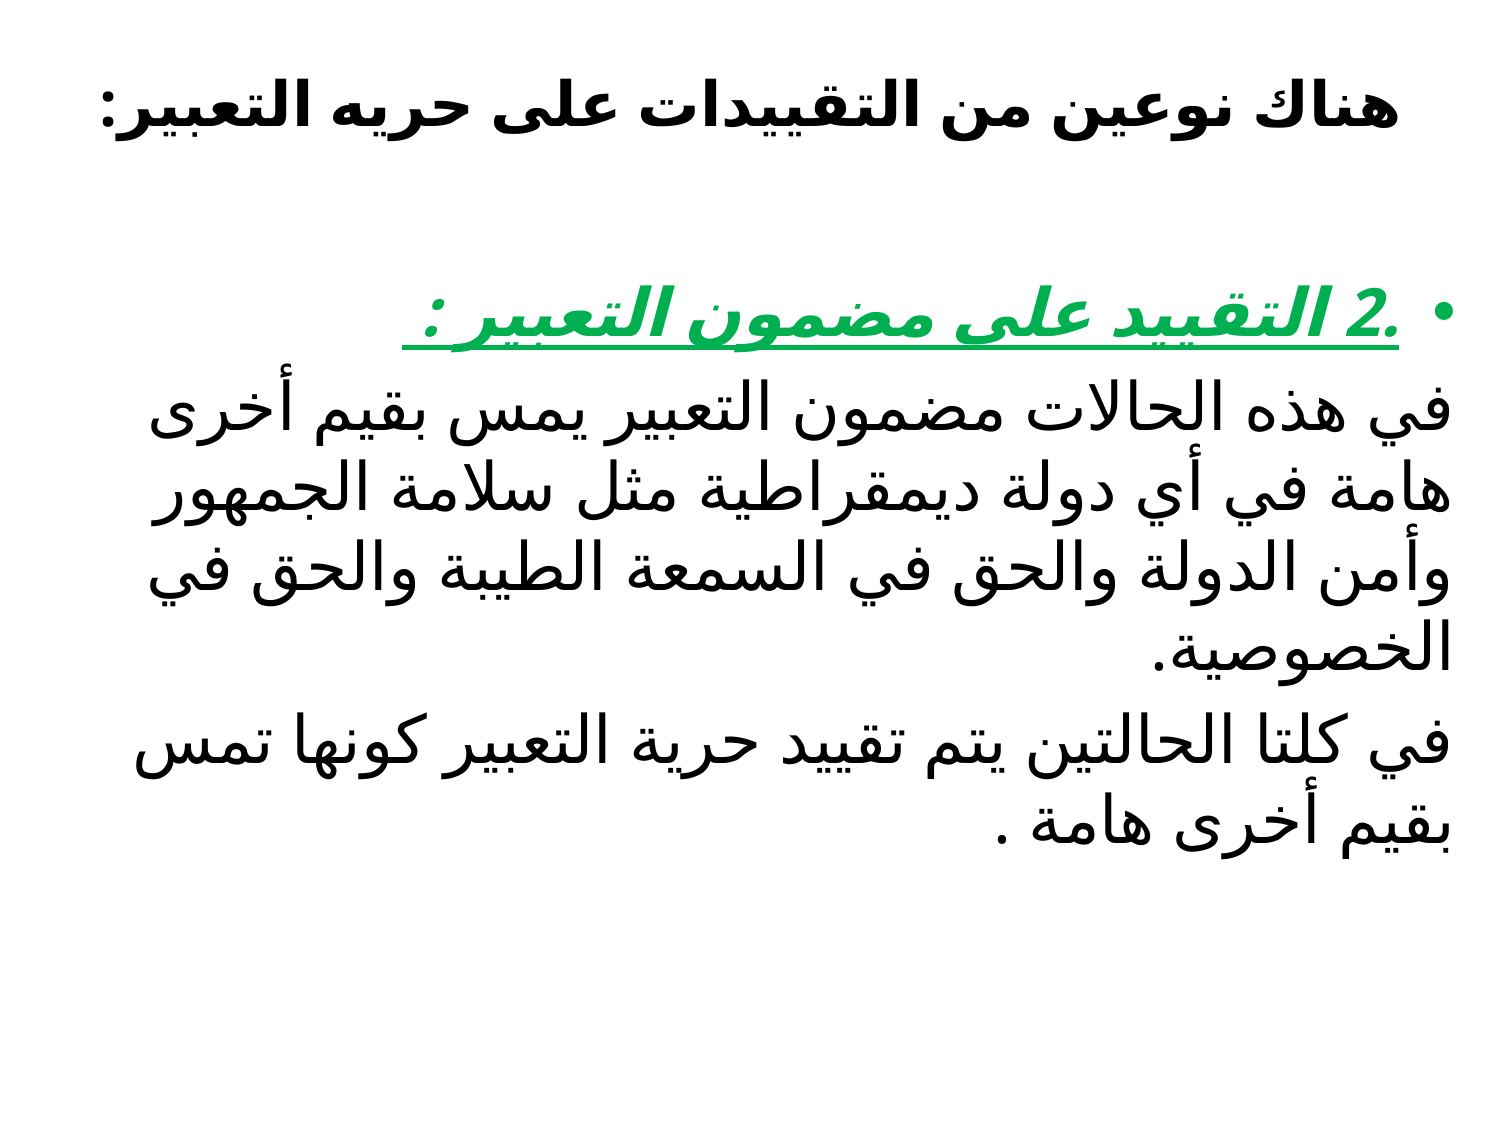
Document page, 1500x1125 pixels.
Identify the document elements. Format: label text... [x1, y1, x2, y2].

title هناك نوعين من التقييدات على حريه التعبير: [75, 45, 1425, 233]
list .2 التقييد على مضمون التعبير : في هذه الحالات مضمون التعبير يمس بقيم أخرى هامة في أي دولة ديمقراطية مثل سلامة الجمهور وأمن الدولة والحق في السمعة الطيبة والحق في الخصوصية. في كلتا الحالتين يتم تقييد حرية التعبير كونها تمس بقيم أخرى هامة . [75, 262, 1471, 1005]
